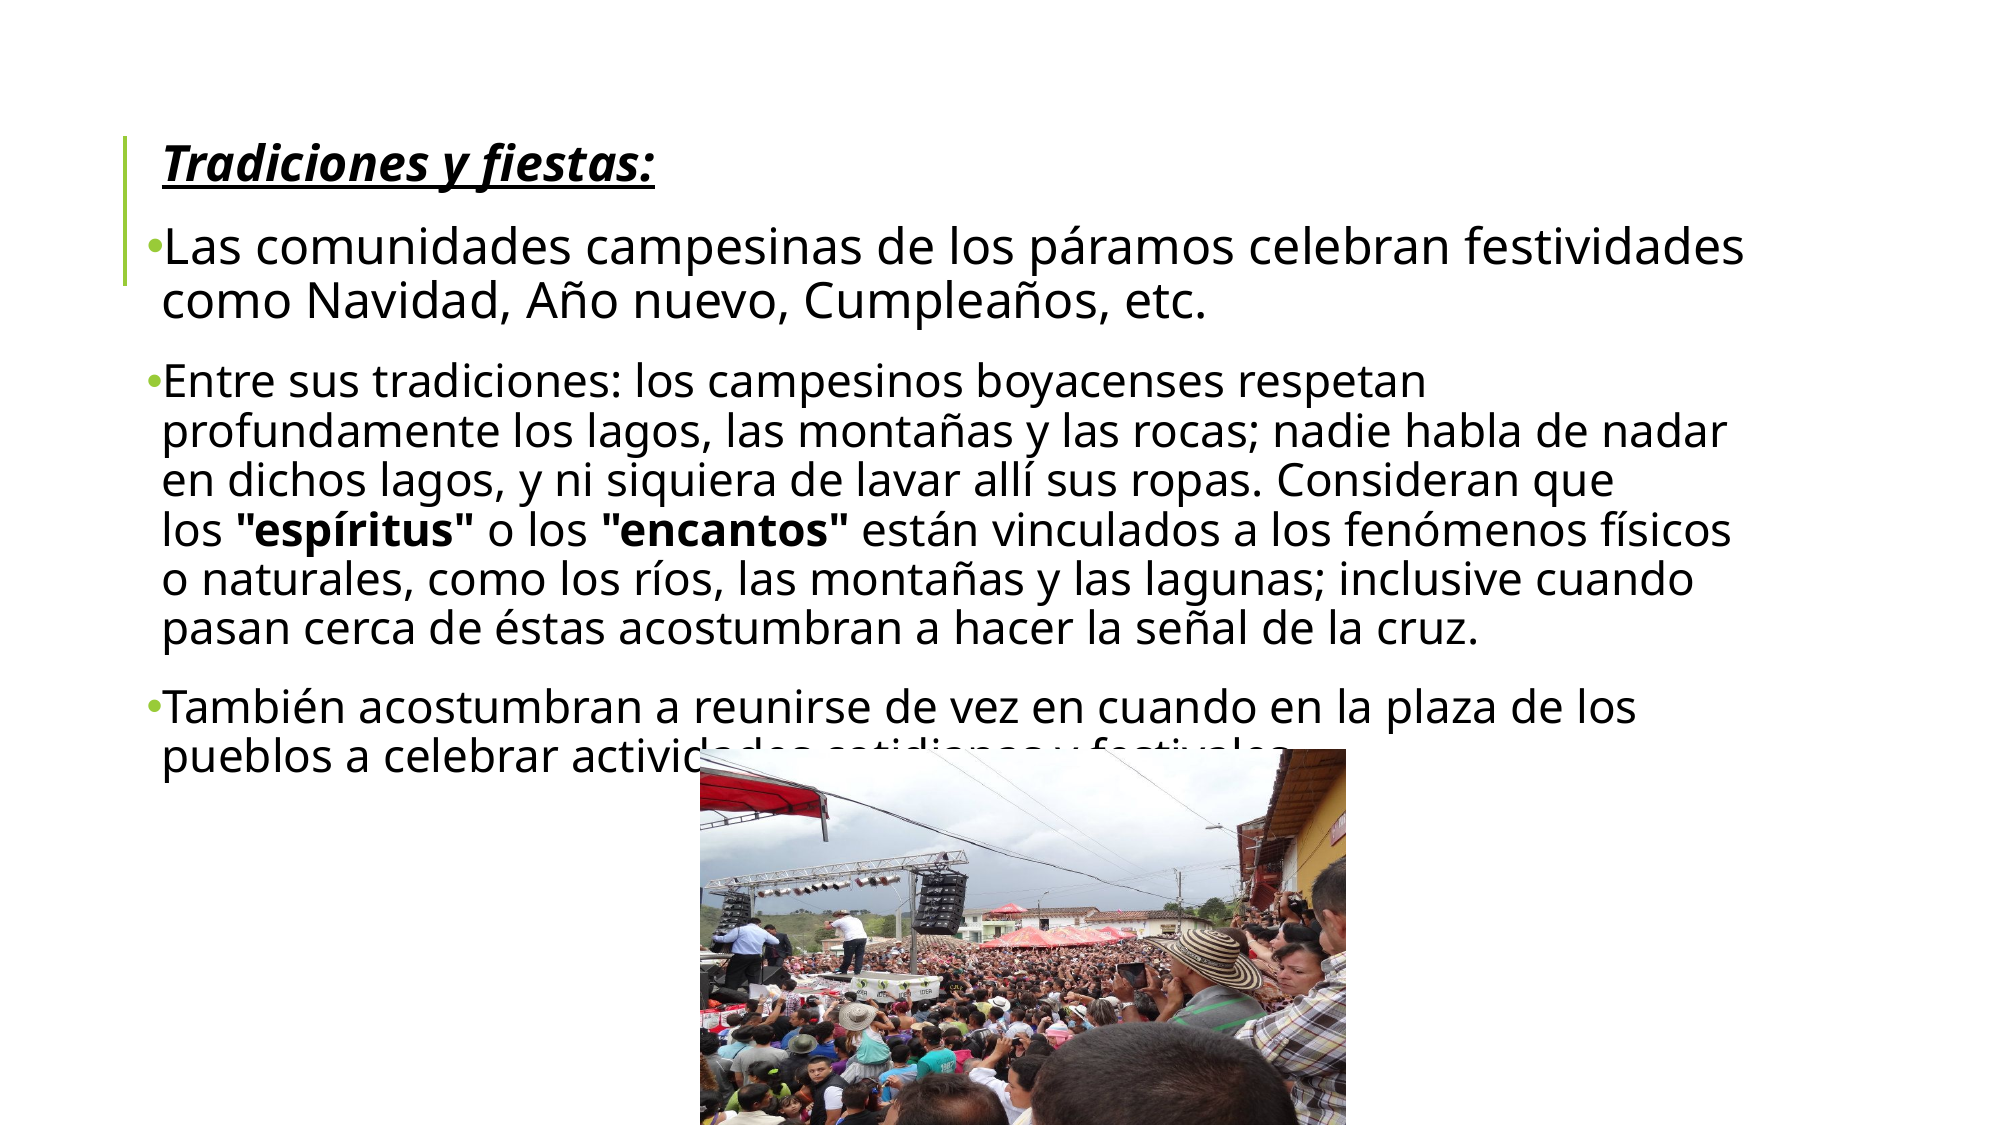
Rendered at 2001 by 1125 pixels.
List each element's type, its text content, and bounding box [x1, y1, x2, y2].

list Tradiciones y fiestas: Las comunidades campesinas de los páramos celebran festividades como Navidad, Año nuevo, Cumpleaños, etc. Entre sus tradiciones: los campesinos boyacenses respetan profundamente los lagos, las montañas y las rocas; nadie habla de nadar en dichos lagos, y ni siquiera de lavar allí sus ropas. Consideran que los "espíritus" o los "encantos" están vinculados a los fenómenos físicos o naturales, como los ríos, las montañas y las lagunas; inclusive cuando pasan cerca de éstas acostumbran a hacer la señal de la cruz. También acostumbran a reunirse de vez en cuando en la plaza de los pueblos a celebrar actividades cotidianas y festivales. [139, 130, 1763, 1035]
picture [700, 749, 1346, 1125]
